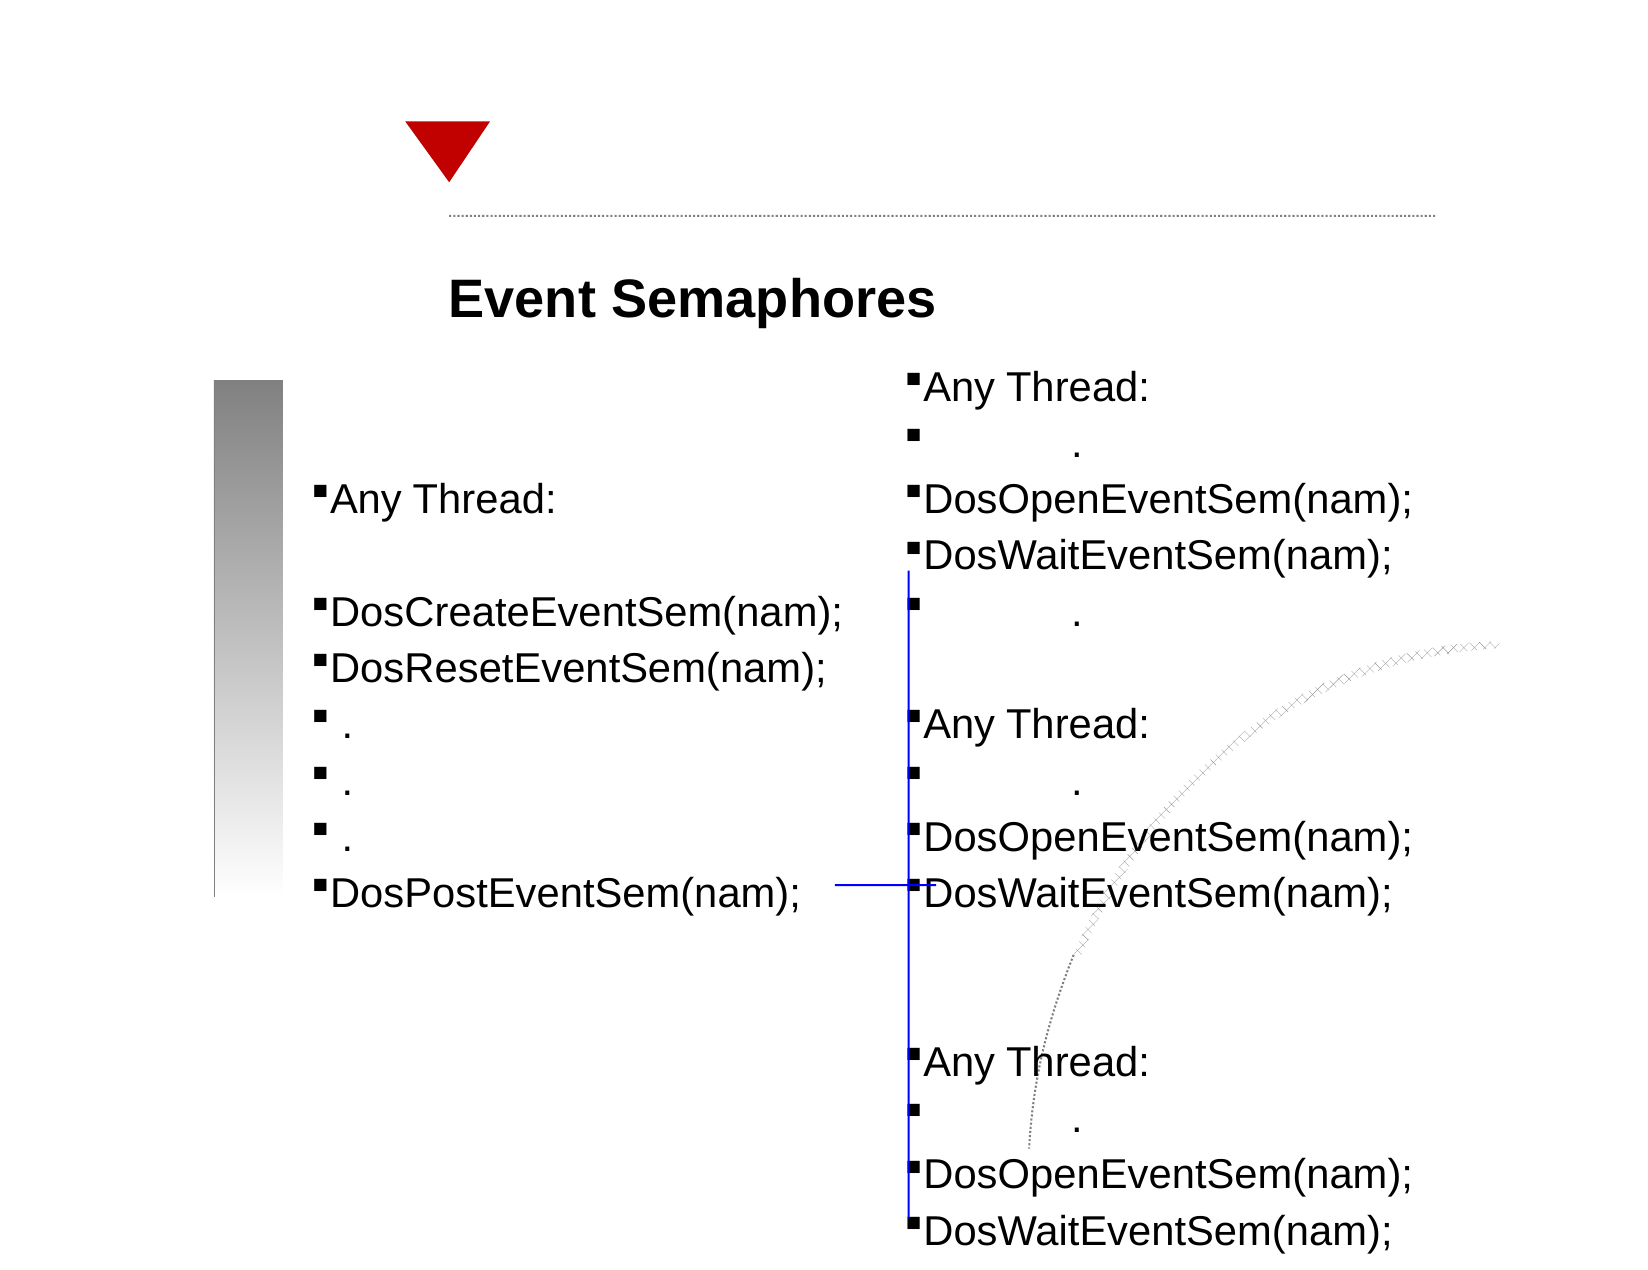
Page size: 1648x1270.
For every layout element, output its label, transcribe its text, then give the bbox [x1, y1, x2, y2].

text_box Event Semaphores [448, 263, 1439, 329]
text_box Any Thread: . DosOpenEventSem(nam); DosWaitEventSem(nam); . Any Thread: . DosOpenEventSem(nam); DosWaitEventSem(nam); Any Thread: . DosOpenEventSem(nam); DosWaitEventSem(nam); [904, 359, 1434, 1254]
text_box Any Thread: DosCreateEventSem(nam); DosResetEventSem(nam); . . . DosPostEventSem(nam); [310, 359, 847, 916]
